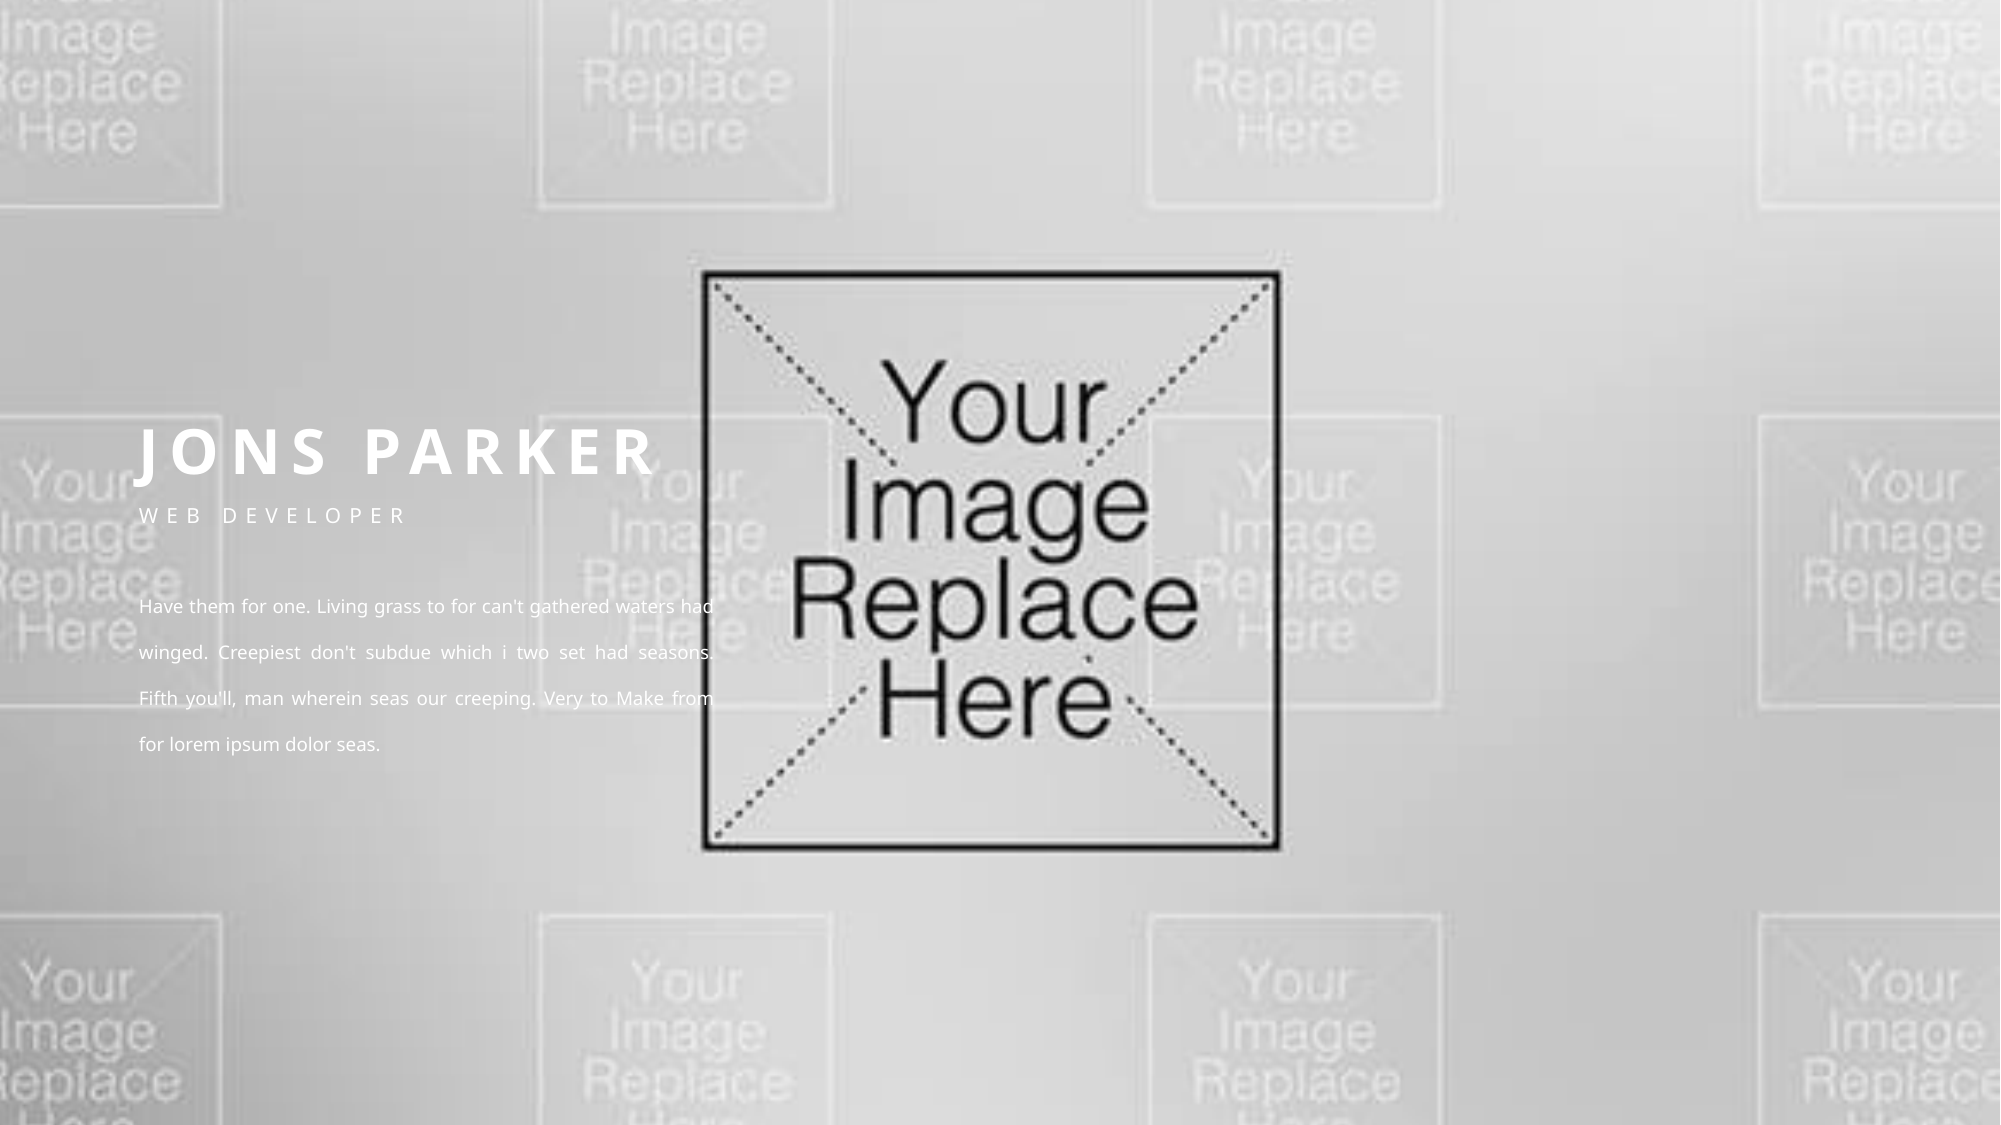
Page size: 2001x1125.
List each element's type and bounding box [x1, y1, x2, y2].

picture [0, 0, 2000, 1125]
text_box [124, 404, 729, 765]
